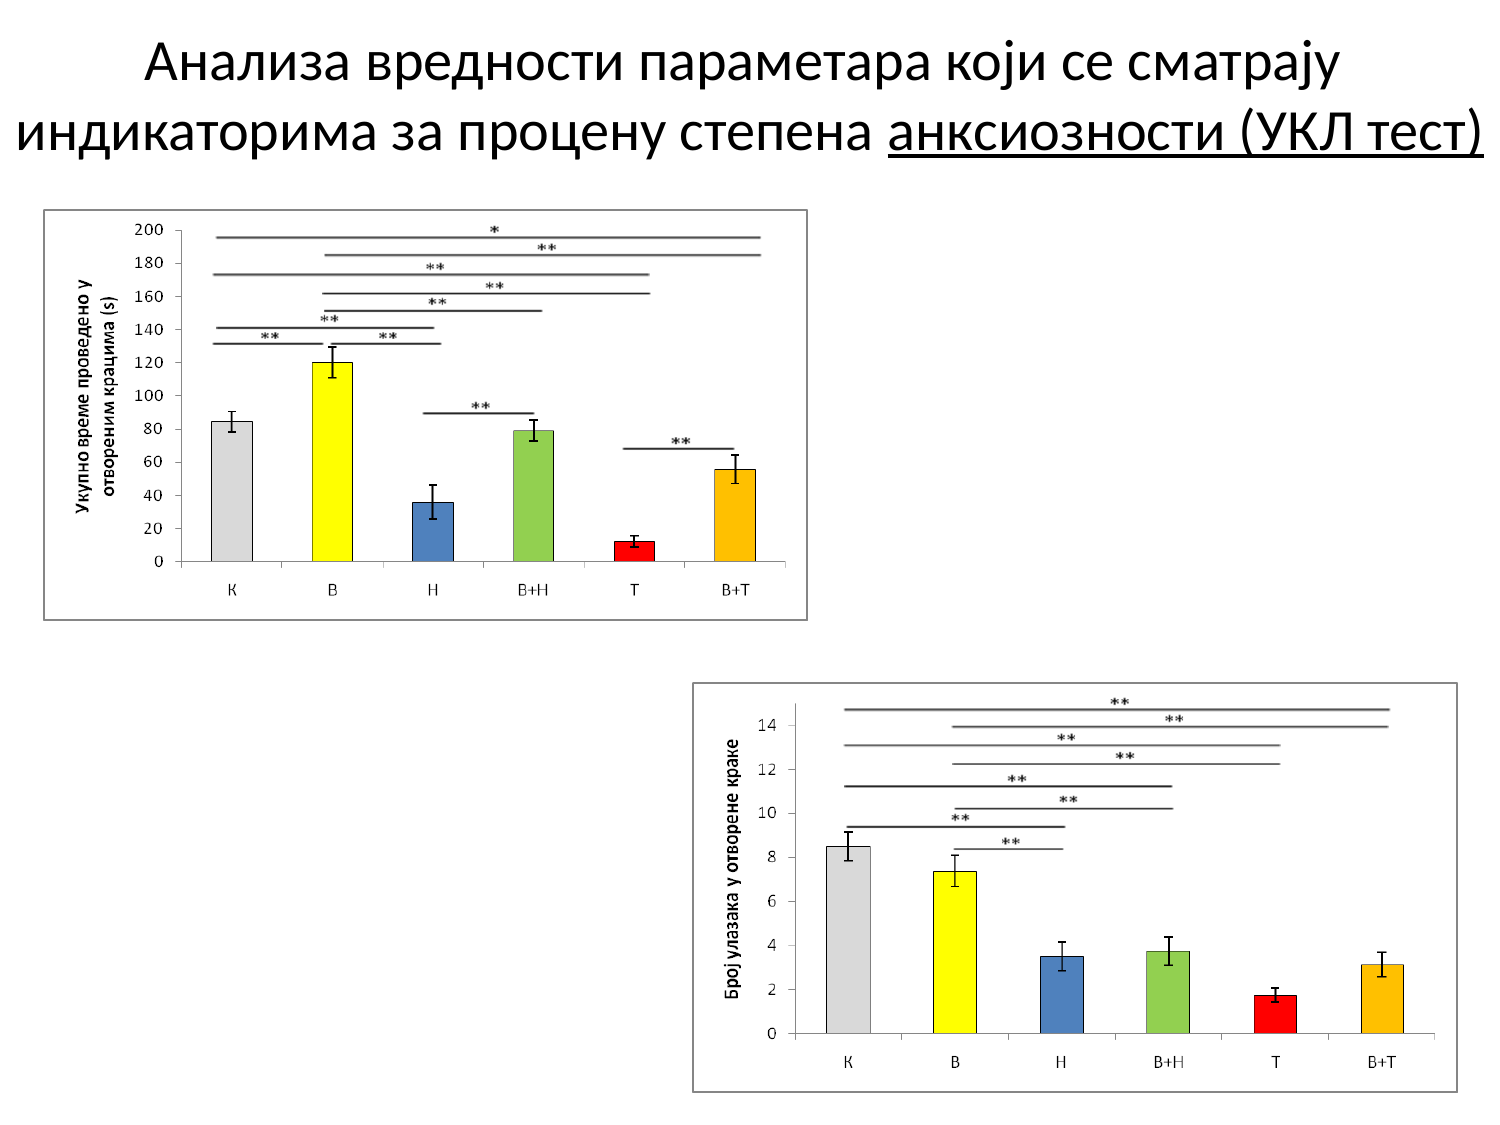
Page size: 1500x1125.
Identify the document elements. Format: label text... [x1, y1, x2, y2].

picture [690, 680, 1459, 1095]
title Анализа вредности параметара који се сматрају индикаторима за процену степена анксиозности (УКЛ тест) [0, 0, 1500, 185]
picture [40, 207, 810, 622]
